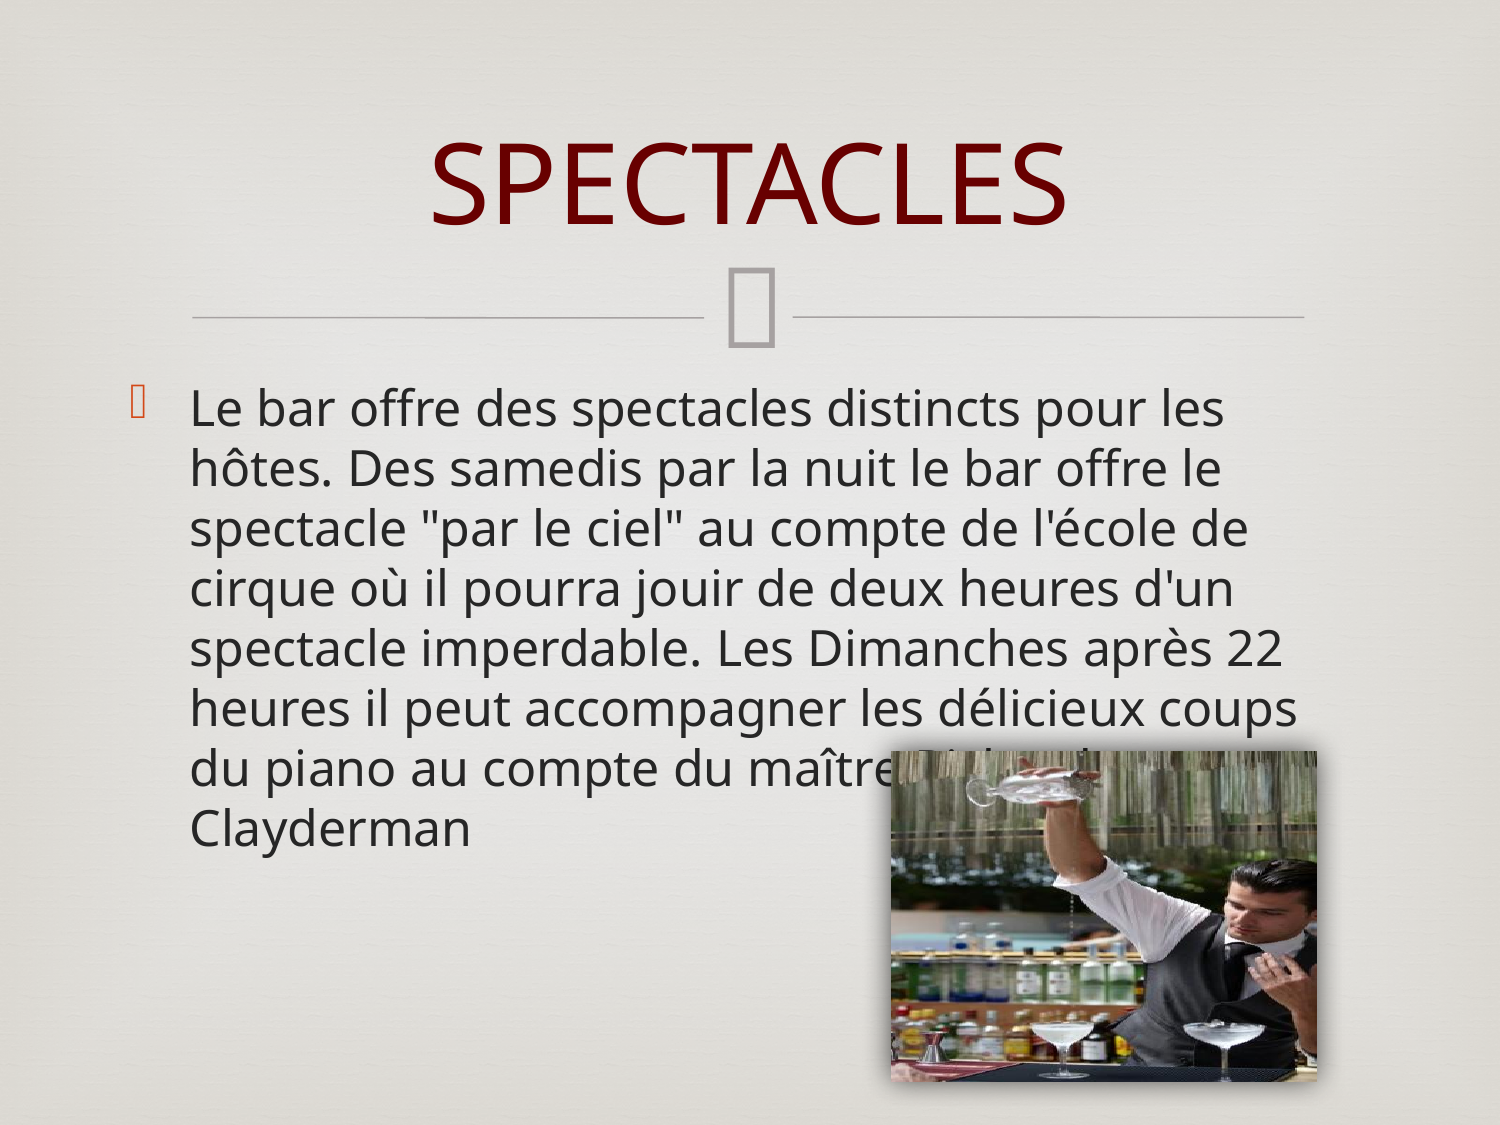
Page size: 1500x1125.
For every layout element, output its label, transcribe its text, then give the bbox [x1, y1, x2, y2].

picture [891, 751, 1318, 1082]
title SPECTACLES [112, 93, 1386, 267]
list Le bar offre des spectacles distincts pour les hôtes. Des samedis par la nuit le bar offre le spectacle "par le ciel" au compte de l'école de cirque où il pourra jouir de deux heures d'un spectacle imperdable. Les Dimanches après 22 heures il peut accompagner les délicieux coups du piano au compte du maître Richard Clayderman [114, 368, 1386, 1005]
